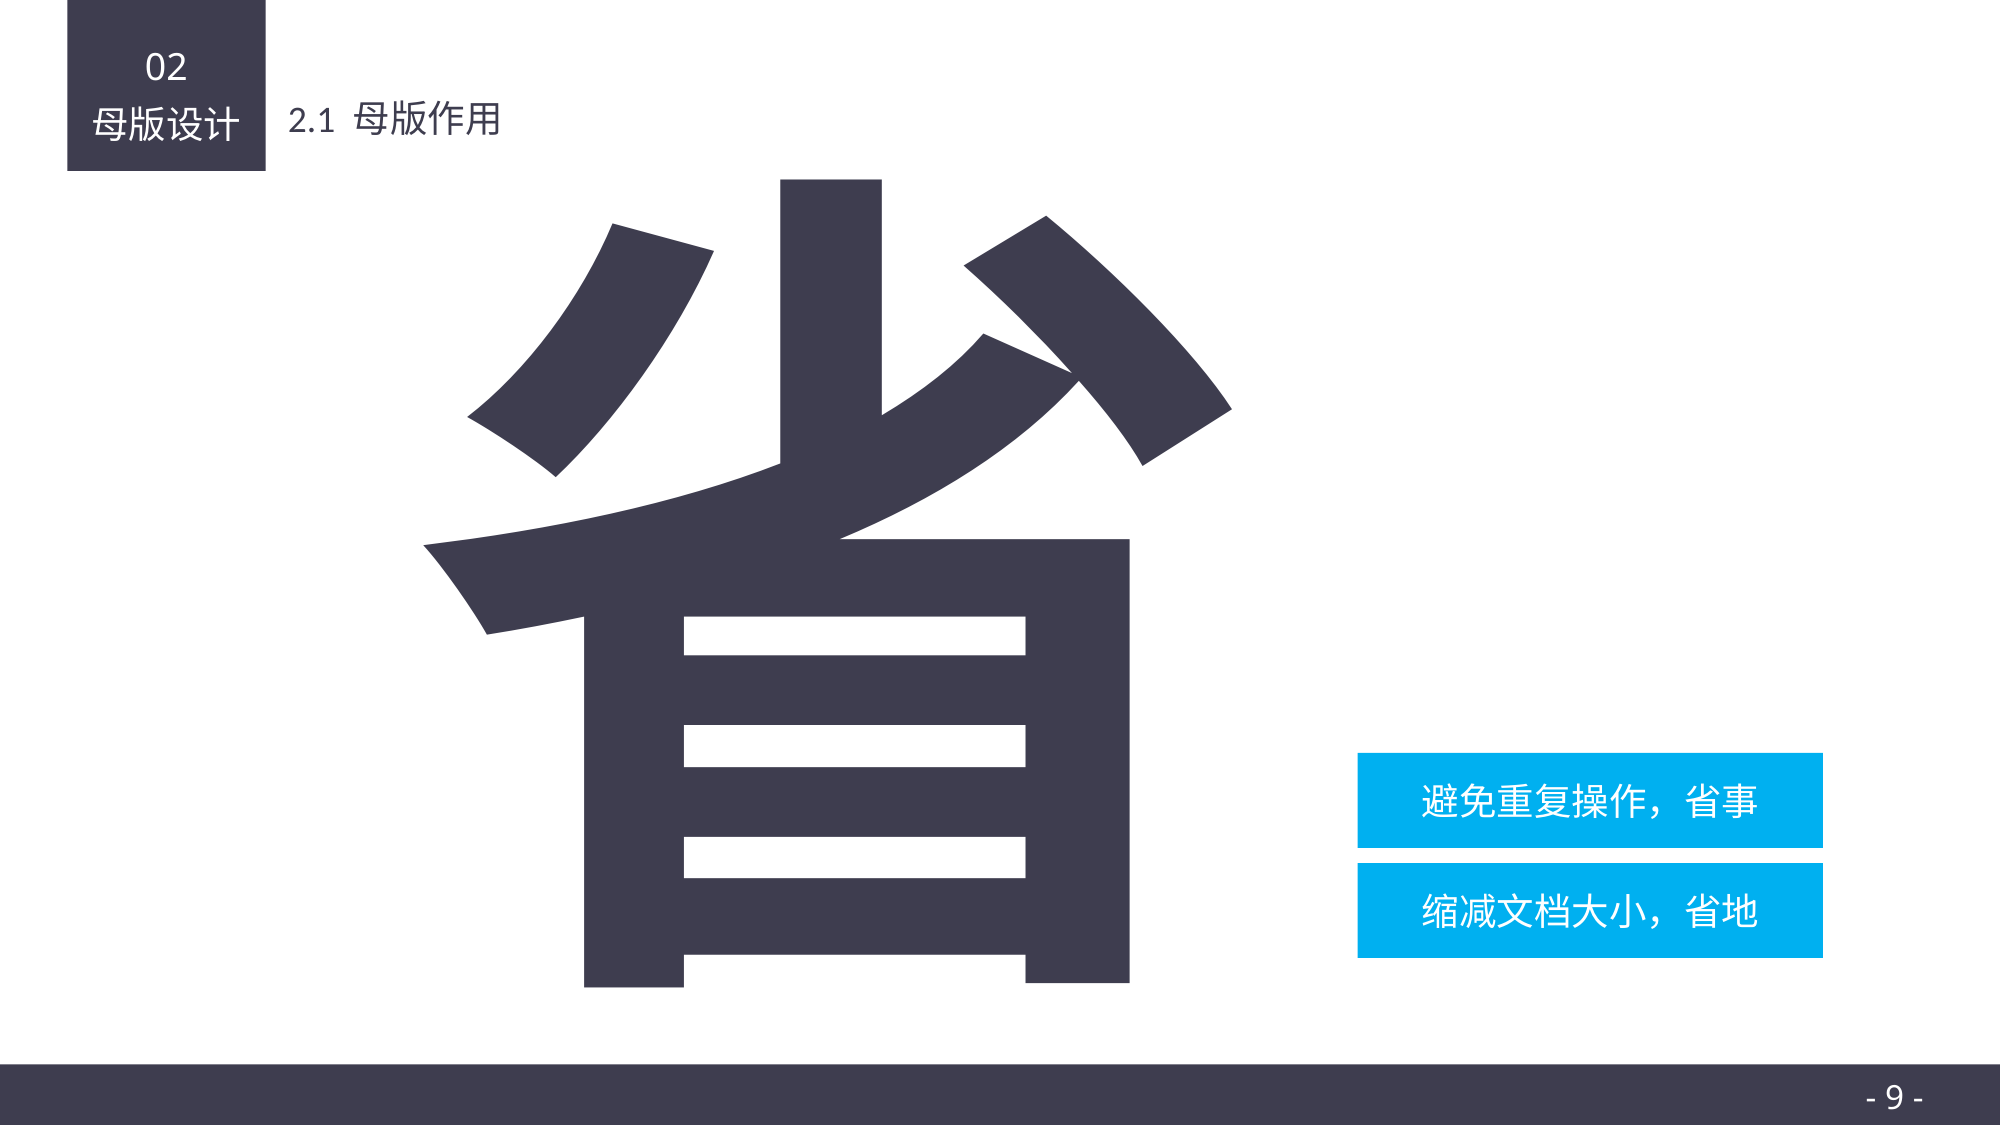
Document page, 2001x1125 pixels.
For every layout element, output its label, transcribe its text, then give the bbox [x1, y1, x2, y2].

text_box 02 母版设计 [67, 21, 266, 154]
text_box 避免重复操作，省事 [1357, 752, 1823, 848]
text_box 2.1 母版作用 [273, 87, 391, 148]
text_box 省 [391, 42, 1282, 1090]
text_box 缩减文档大小，省地 [1357, 863, 1823, 958]
